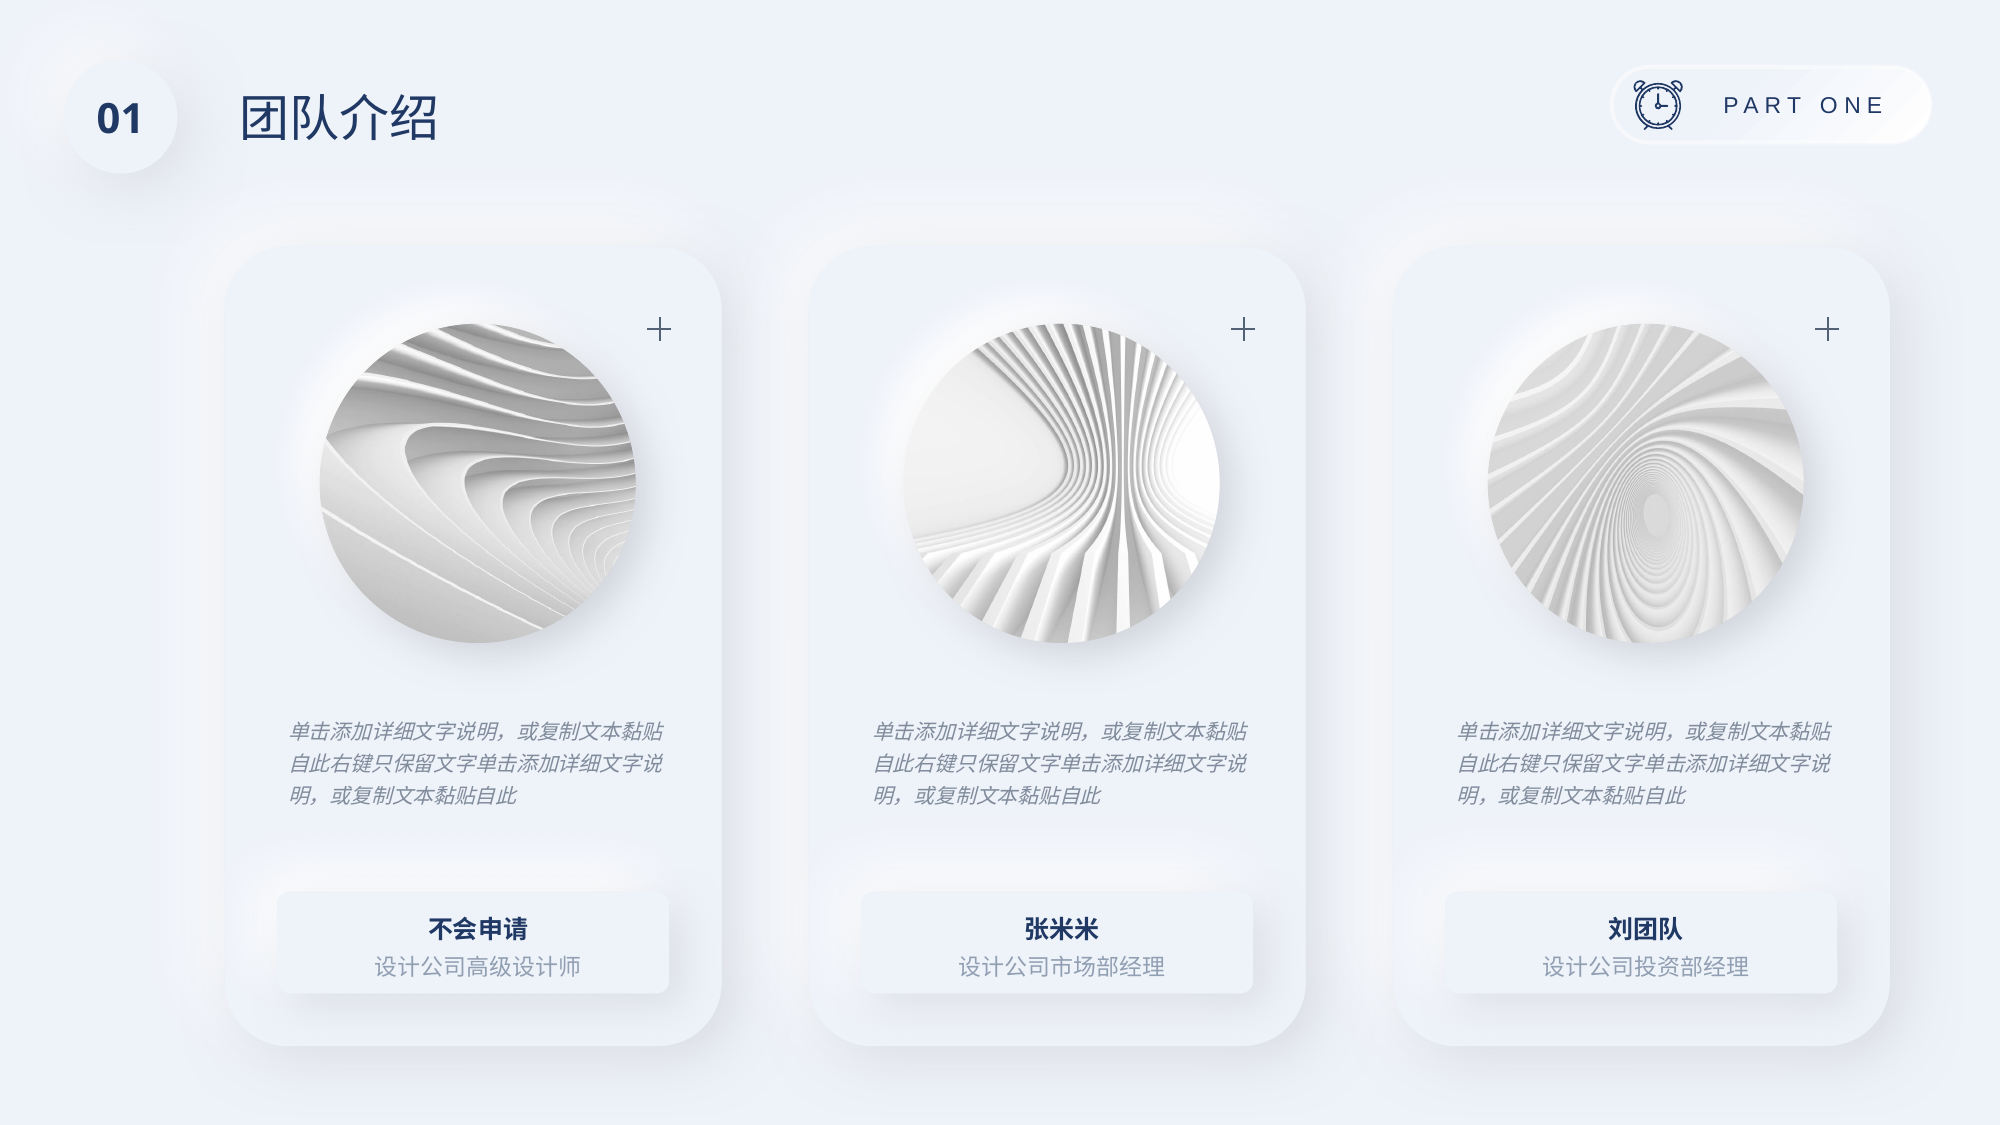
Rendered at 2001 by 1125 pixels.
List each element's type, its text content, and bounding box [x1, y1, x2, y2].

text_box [319, 323, 636, 643]
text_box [647, 317, 672, 341]
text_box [903, 323, 1220, 643]
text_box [1392, 246, 1890, 1047]
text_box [1487, 323, 1804, 643]
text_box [1815, 317, 1840, 341]
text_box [1231, 317, 1256, 341]
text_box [63, 60, 178, 174]
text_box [861, 891, 1254, 994]
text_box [808, 246, 1306, 1047]
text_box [224, 246, 722, 1047]
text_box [277, 891, 670, 994]
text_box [1445, 891, 1838, 994]
text_box 团队介绍 [224, 78, 800, 154]
